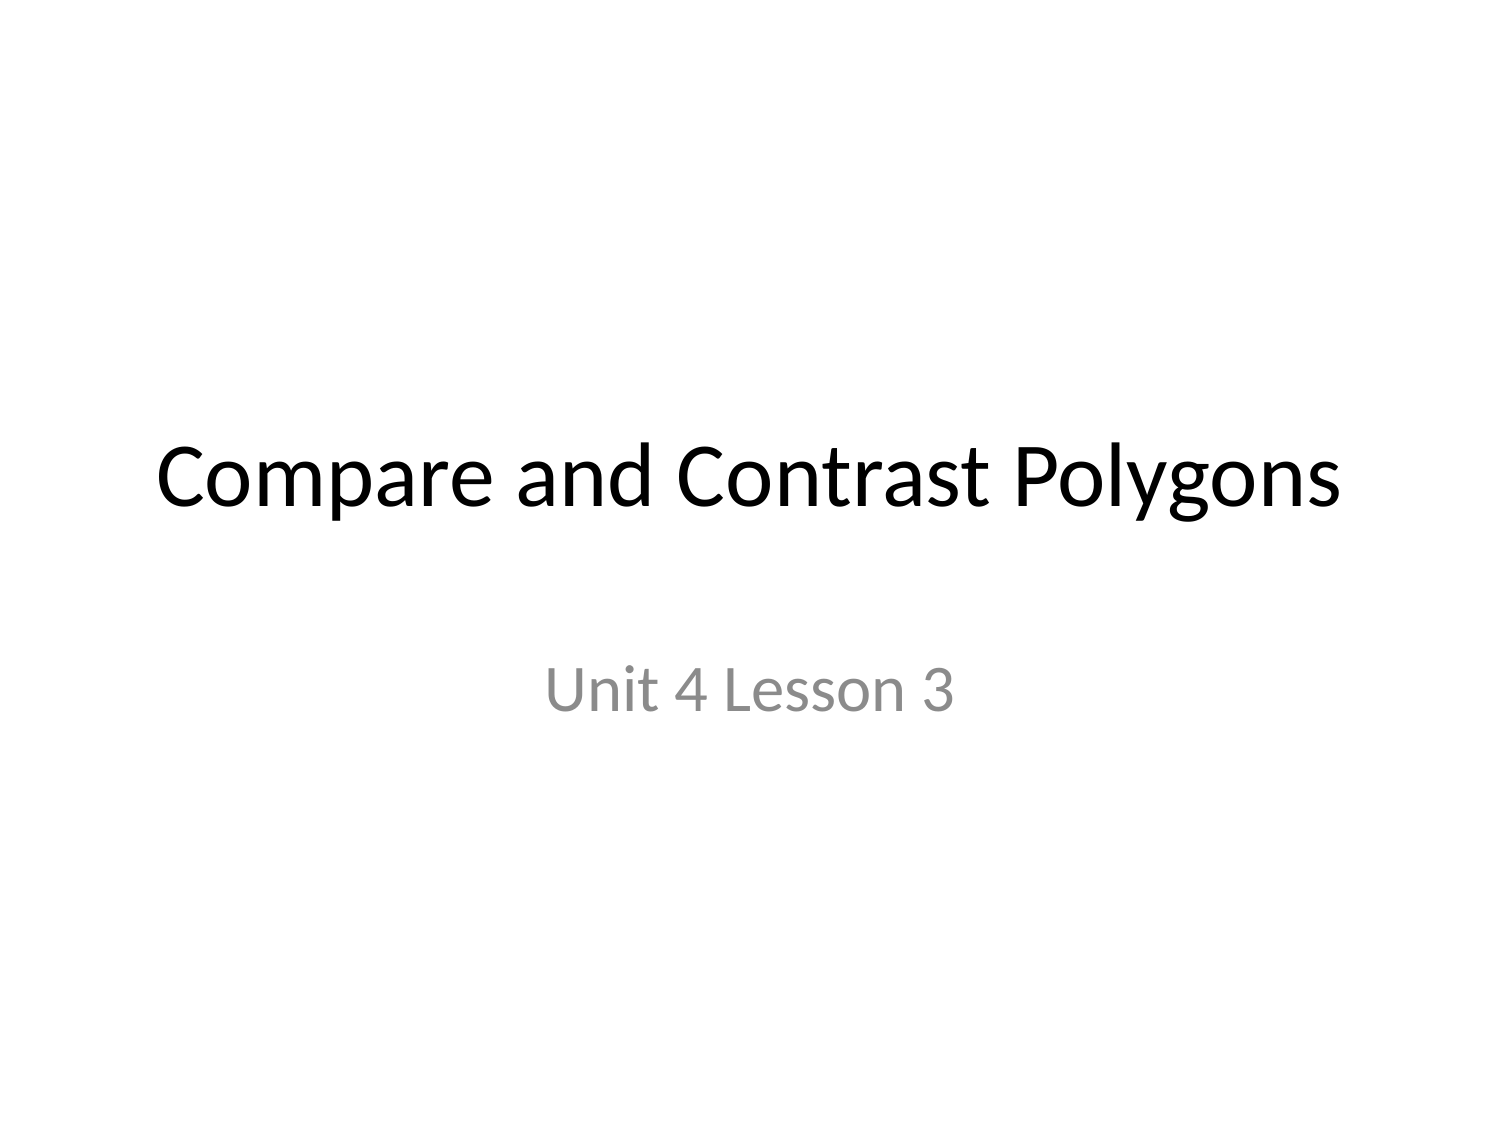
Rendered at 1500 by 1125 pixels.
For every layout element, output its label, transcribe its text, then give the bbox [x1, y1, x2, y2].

subtitle Unit 4 Lesson 3 [225, 637, 1275, 925]
title Compare and Contrast Polygons [112, 349, 1388, 591]
